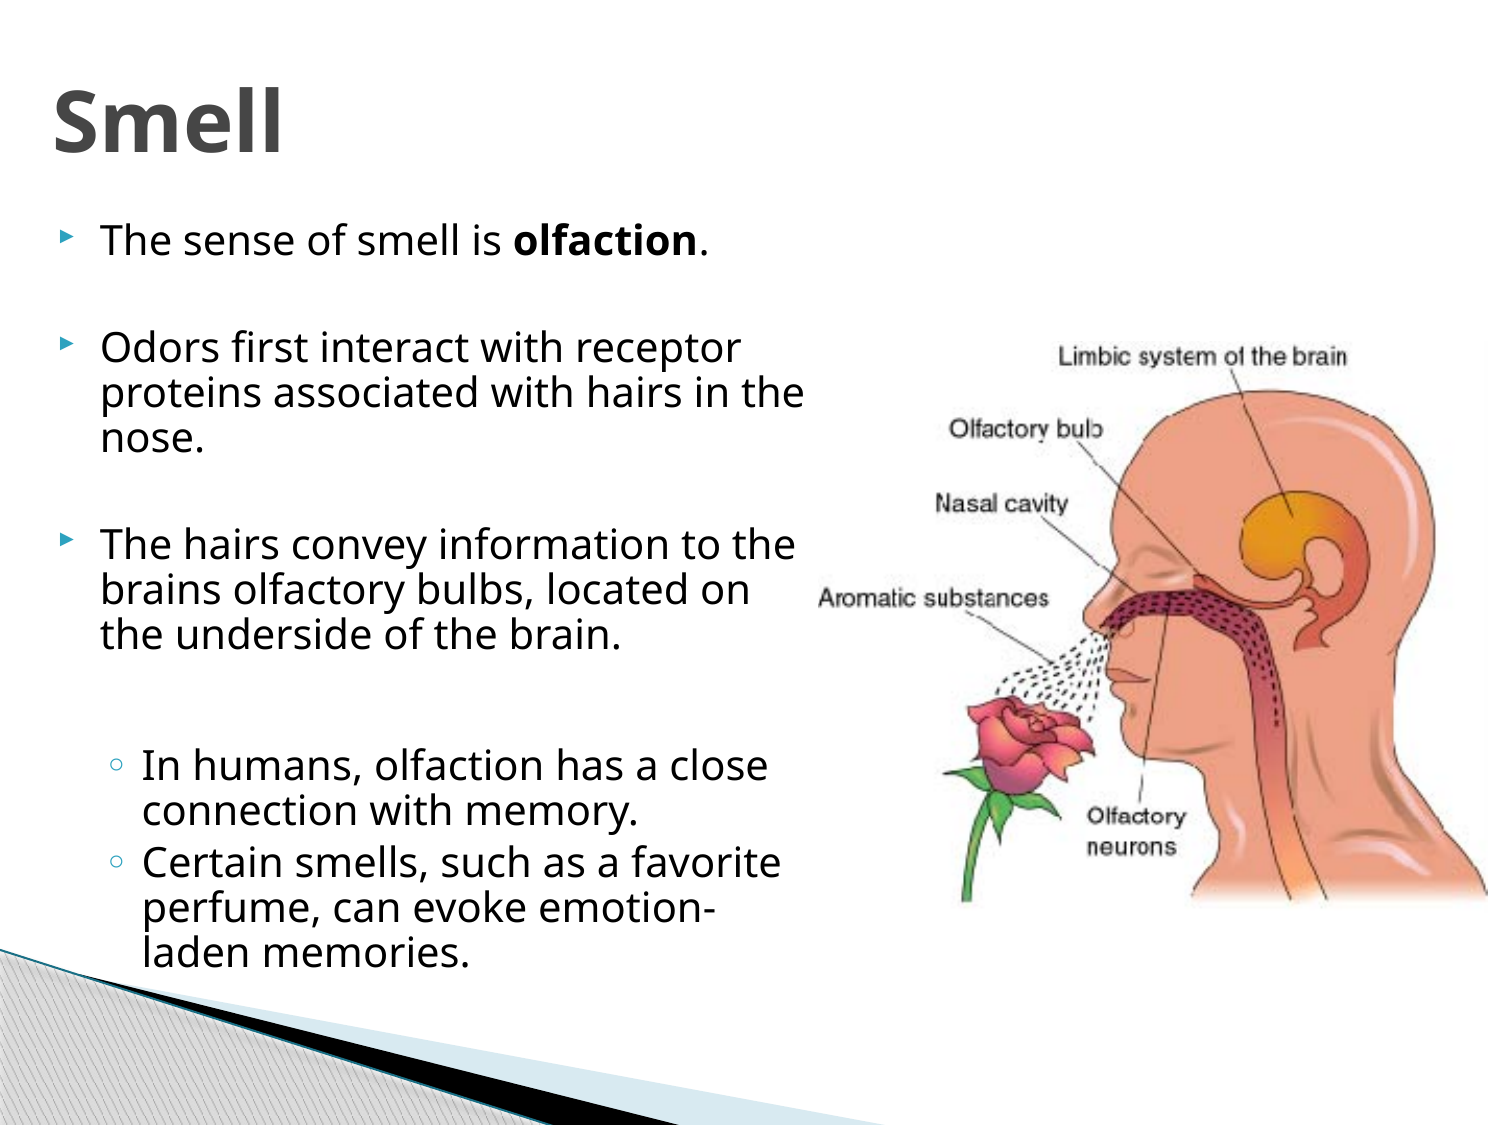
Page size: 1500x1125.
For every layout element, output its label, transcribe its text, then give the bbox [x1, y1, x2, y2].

picture [818, 341, 1488, 913]
title Smell [37, 24, 1388, 213]
list The sense of smell is olfaction. Odors first interact with receptor proteins associated with hairs in the nose. The hairs convey information to the brains olfactory bulbs, located on the underside of the brain. In humans, olfaction has a close connection with memory. Certain smells, such as a favorite perfume, can evoke emotion-laden memories. [24, 212, 829, 1088]
